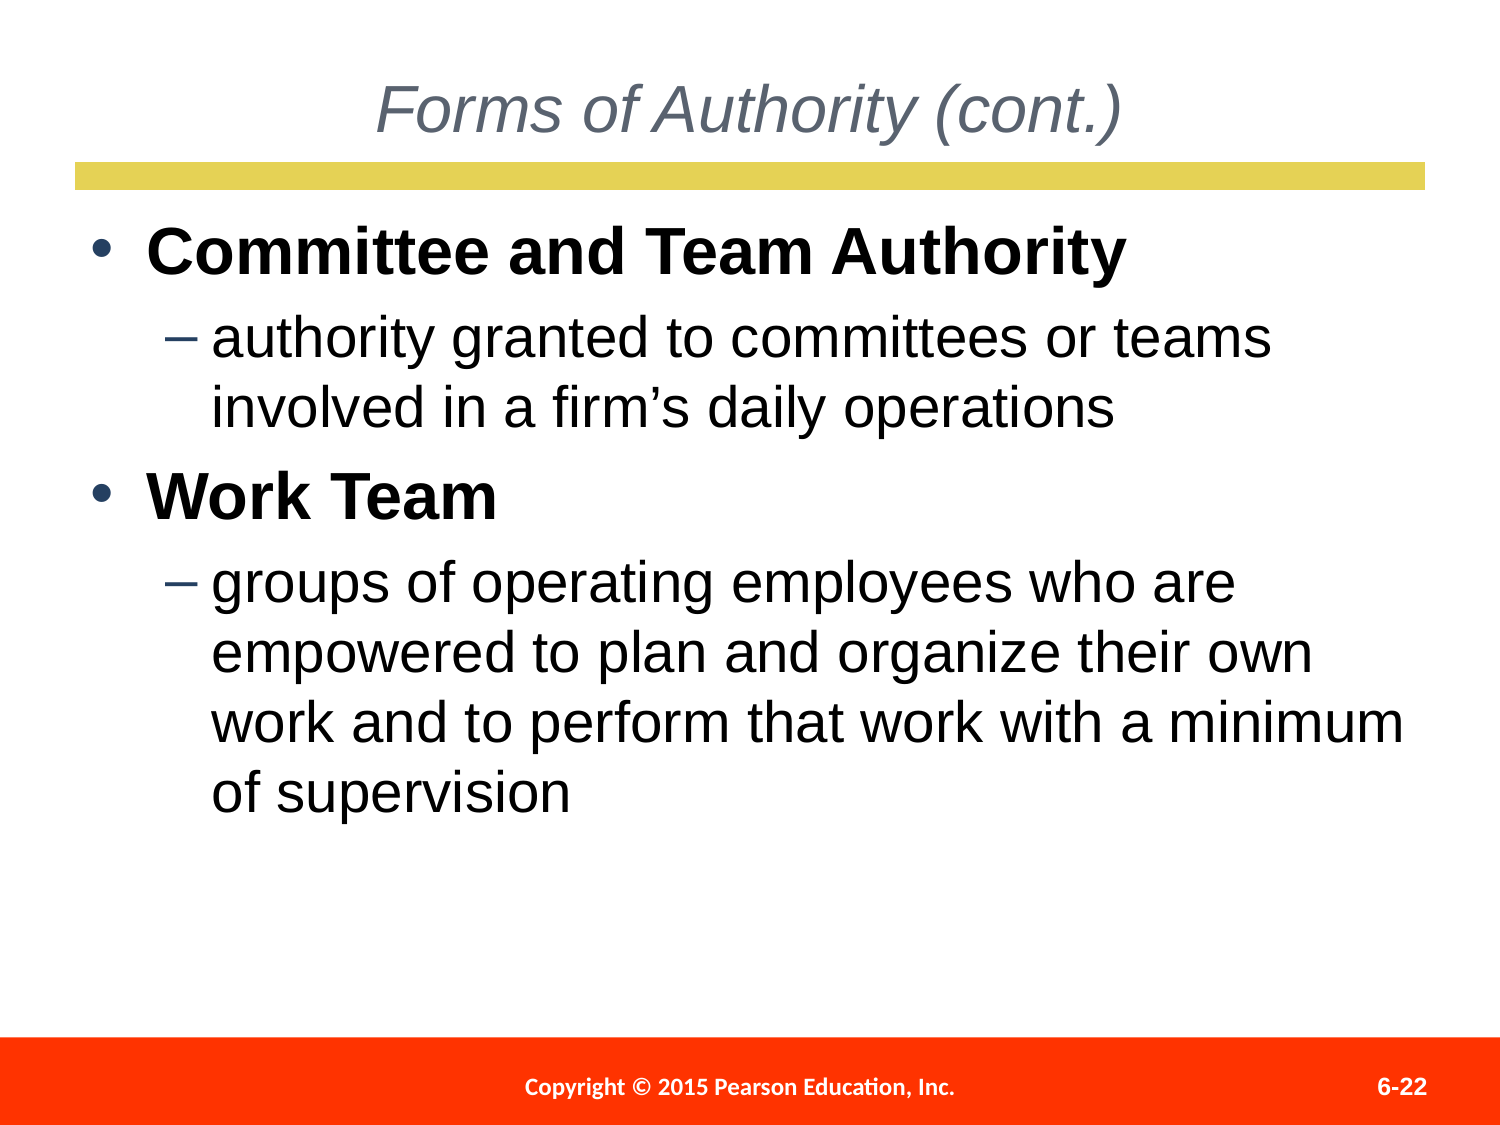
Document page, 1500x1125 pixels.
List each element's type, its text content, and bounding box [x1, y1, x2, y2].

list Committee and Team Authority authority granted to committees or teams involved in a firm’s daily operations Work Team groups of operating employees who are empowered to plan and organize their own work and to perform that work with a minimum of supervision [74, 199, 1426, 1006]
title Forms of Authority (cont.) [74, 12, 1426, 199]
